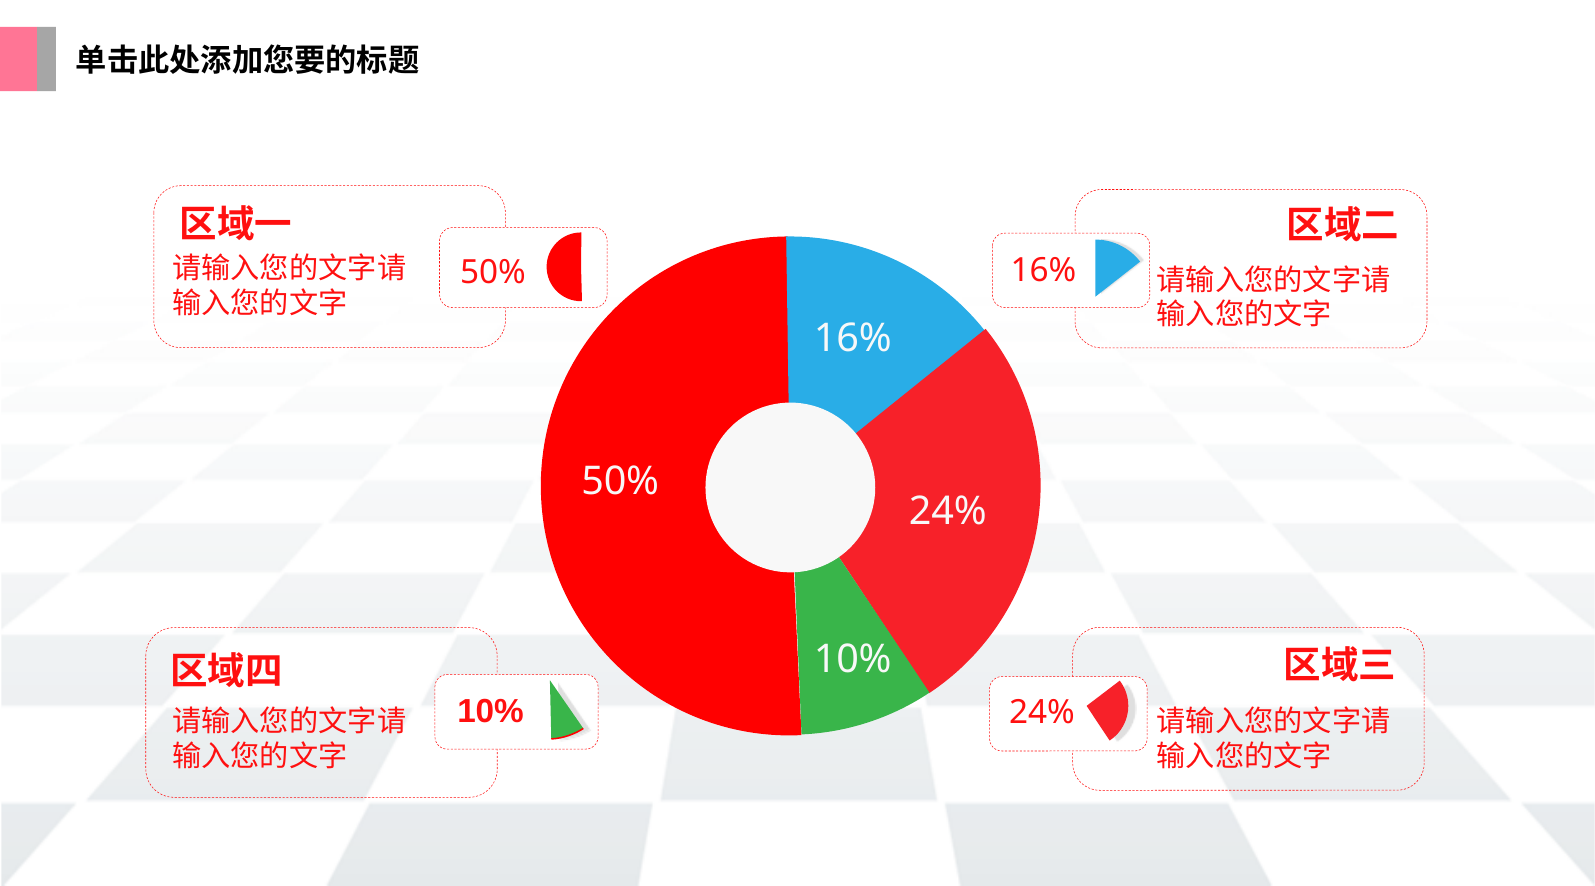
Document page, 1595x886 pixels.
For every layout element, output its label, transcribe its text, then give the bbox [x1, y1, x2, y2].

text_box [976, 189, 1428, 349]
text_box 24% [875, 477, 1021, 540]
text_box 50% [546, 447, 694, 511]
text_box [153, 185, 608, 348]
picture [0, 0, 1595, 886]
text_box [705, 402, 875, 573]
text_box 10% [795, 625, 910, 689]
text_box [185, 143, 1495, 736]
text_box [840, 341, 1041, 694]
text_box [799, 663, 930, 735]
text_box 16% [795, 304, 911, 367]
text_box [974, 627, 1425, 791]
text_box [794, 557, 885, 625]
text_box [540, 236, 802, 736]
text_box [786, 236, 970, 432]
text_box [145, 627, 599, 798]
